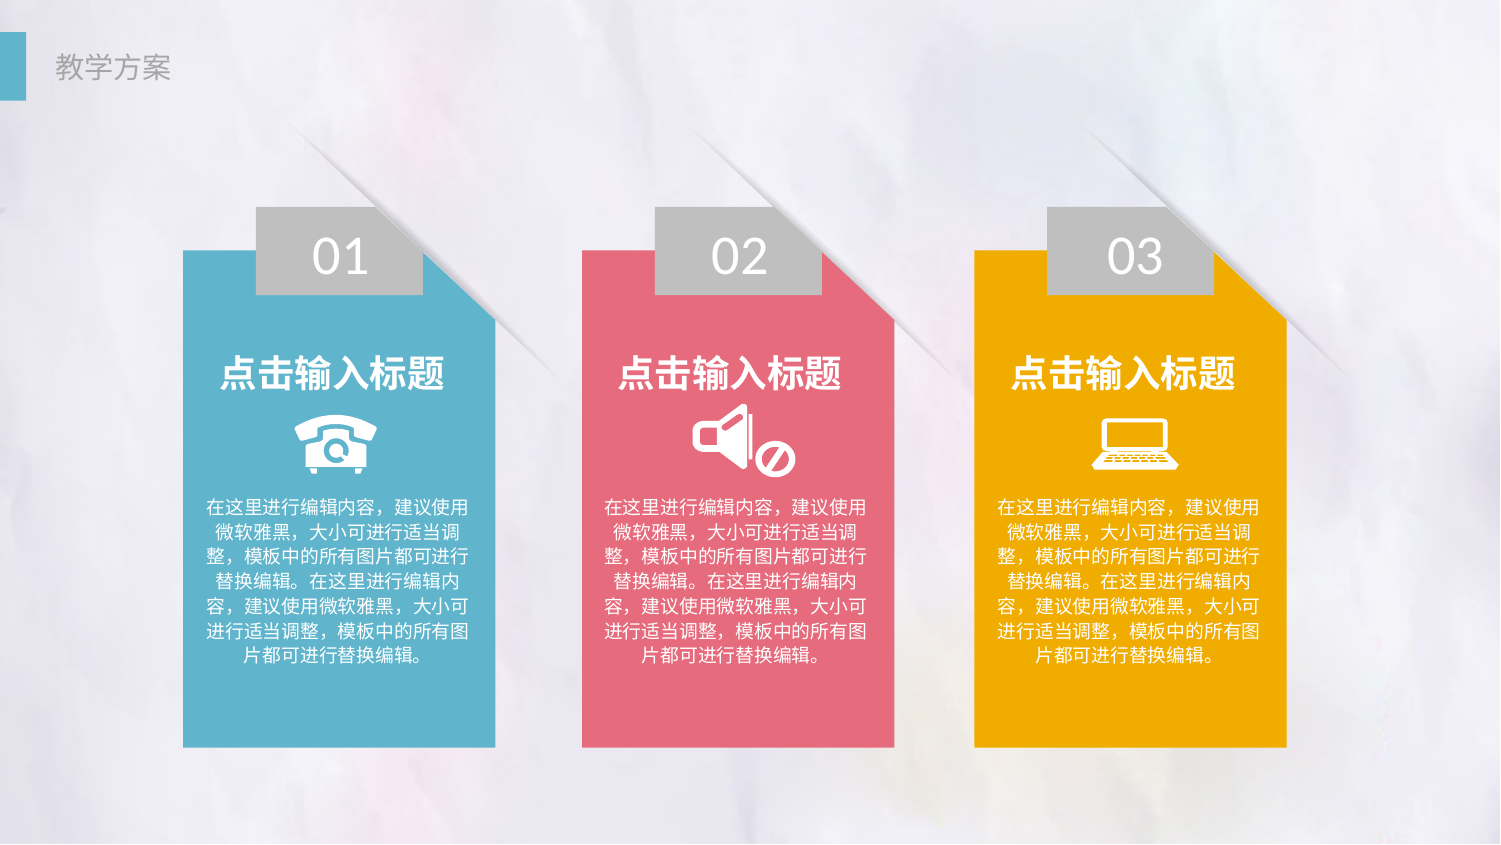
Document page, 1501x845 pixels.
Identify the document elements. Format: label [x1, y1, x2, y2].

picture [0, 0, 1500, 844]
text_box [506, 207, 900, 748]
text_box [108, 207, 506, 748]
text_box [900, 207, 1347, 748]
